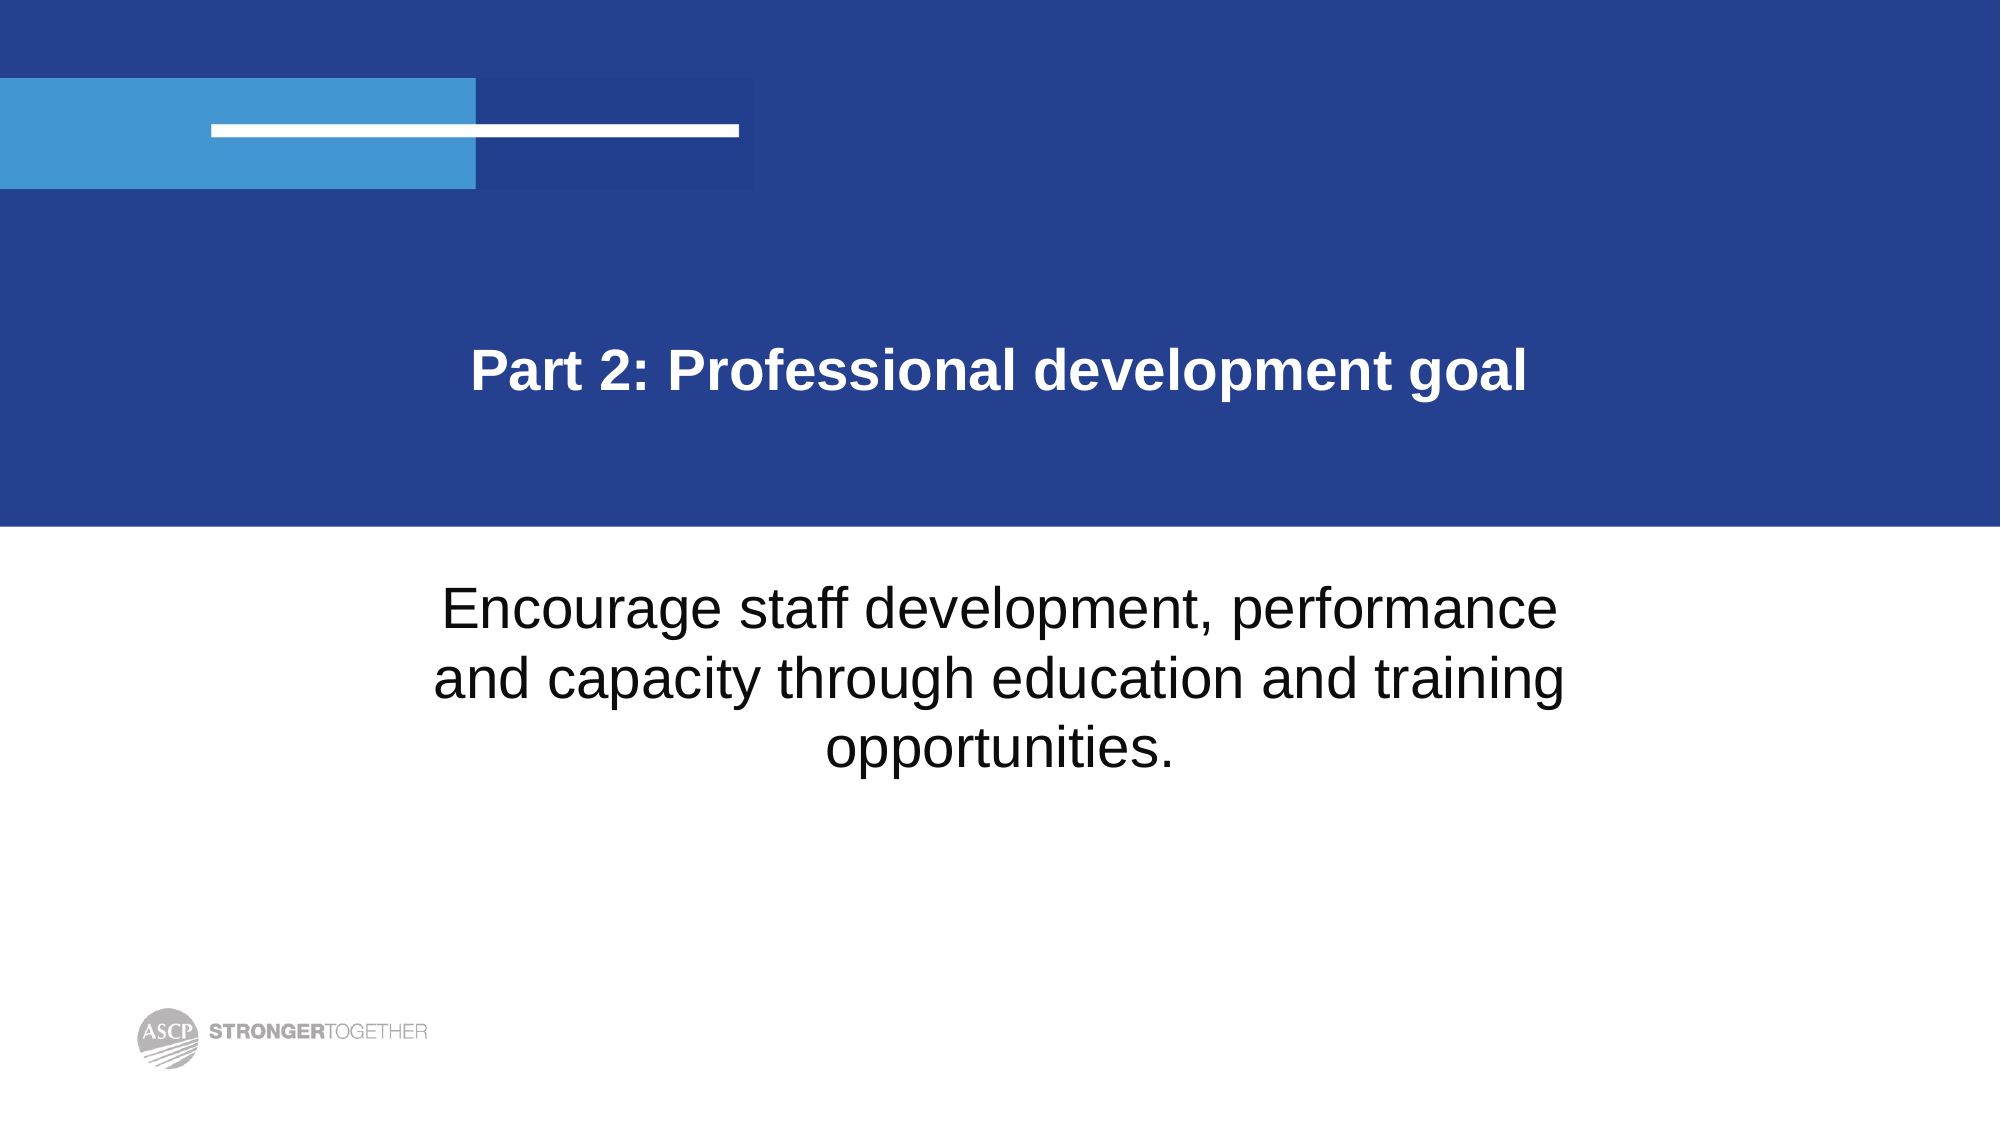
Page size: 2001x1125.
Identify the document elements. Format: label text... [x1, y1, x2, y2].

picture [137, 1008, 427, 1069]
picture [0, 78, 754, 190]
list Encourage staff development, performance and capacity through education and training opportunities. [415, 562, 1585, 942]
title Part 2: Professional development goal [137, 263, 1863, 481]
